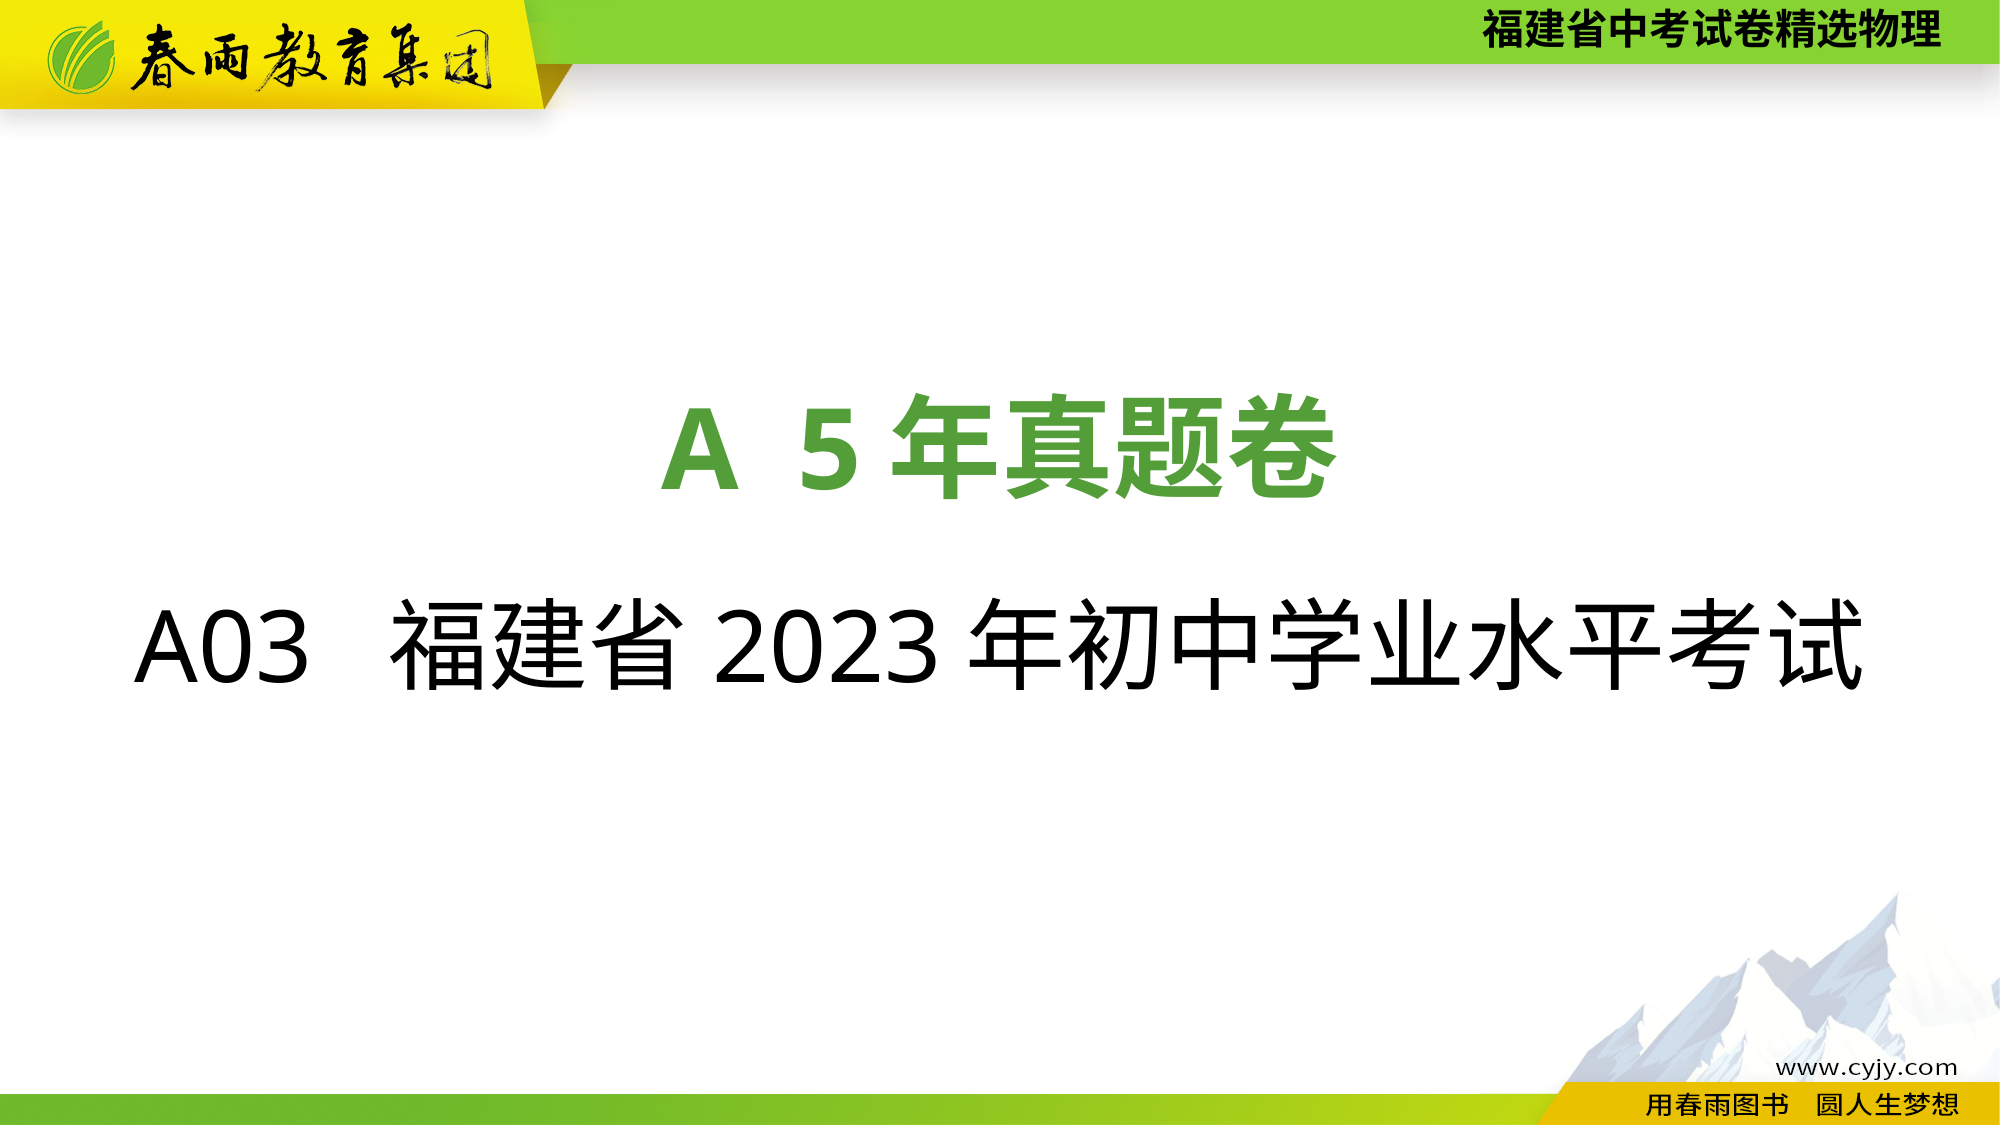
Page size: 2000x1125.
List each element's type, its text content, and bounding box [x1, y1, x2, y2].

text_box A 5年真题卷 [54, 302, 1946, 515]
picture [0, 0, 2000, 1125]
text_box A03 福建省2023年初中学业水平考试 [54, 515, 1946, 710]
